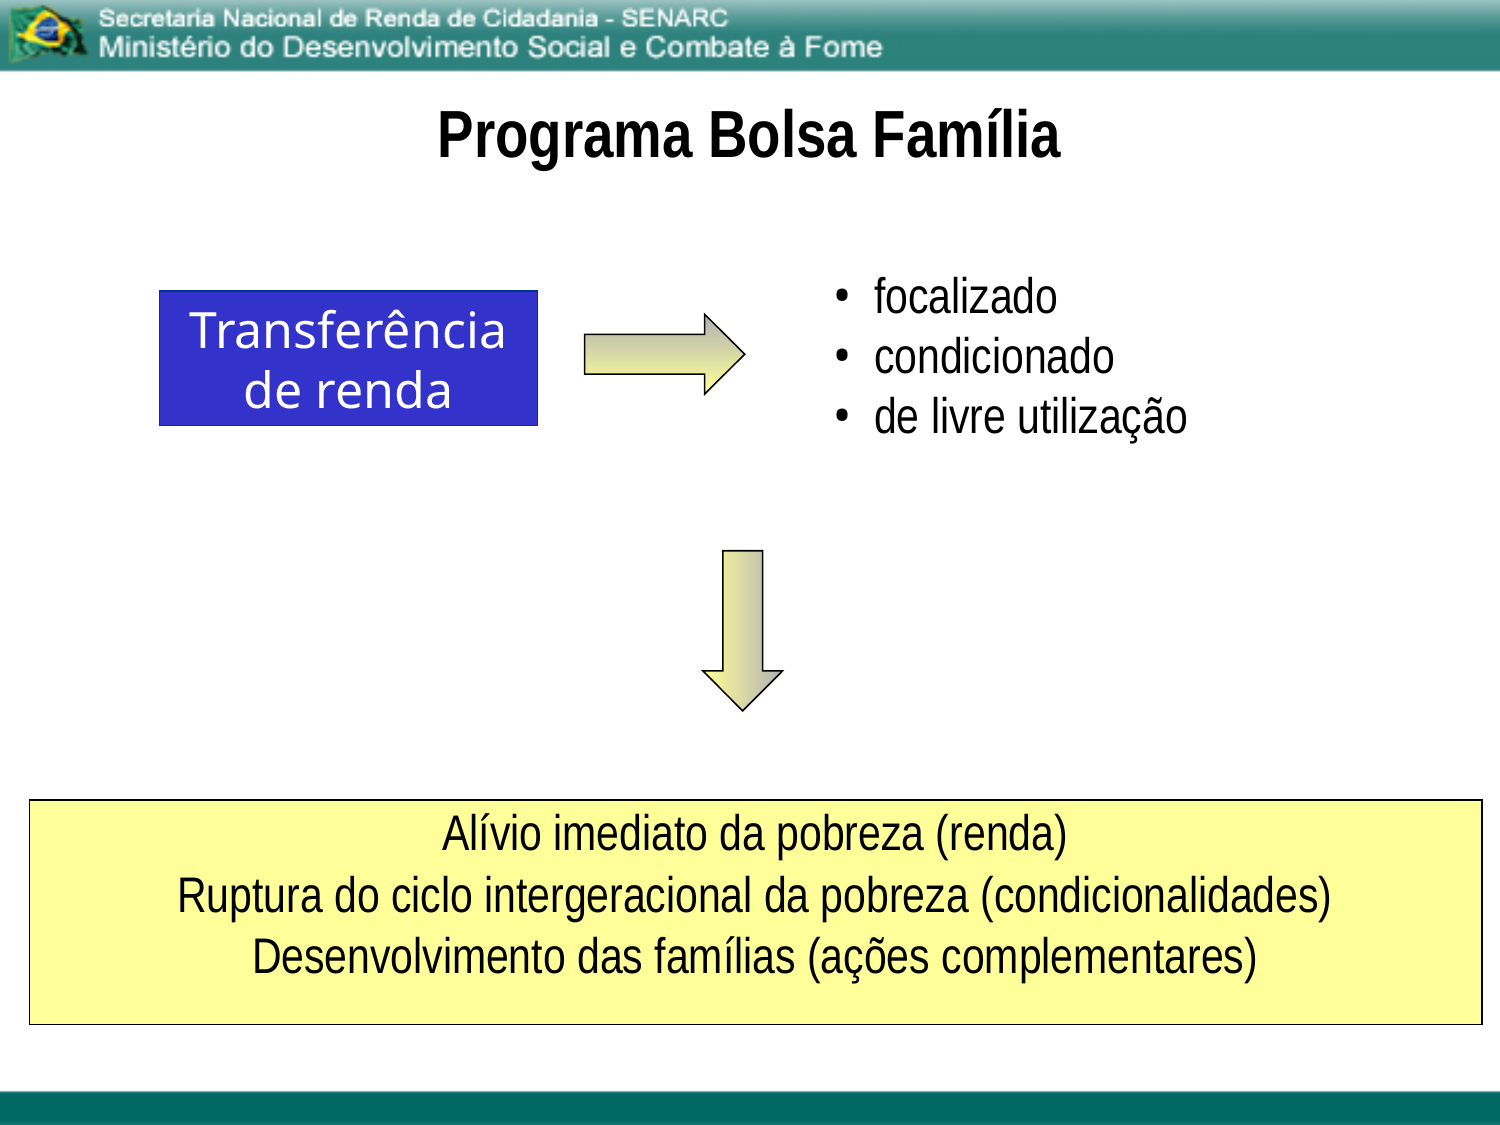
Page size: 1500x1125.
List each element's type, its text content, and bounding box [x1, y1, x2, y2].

text_box Programa Bolsa Família [0, 66, 1500, 197]
text_box [584, 314, 745, 395]
picture [0, 197, 1500, 1125]
text_box Alívio imediato da pobreza (renda) Ruptura do ciclo intergeracional da pobreza (condicionalidades) Desenvolvimento das famílias (ações complementares) [29, 800, 1483, 1025]
text_box focalizado condicionado de livre utilização [812, 256, 1203, 452]
text_box Transferência de renda [159, 290, 538, 426]
picture [0, 0, 1500, 66]
text_box [702, 550, 783, 711]
